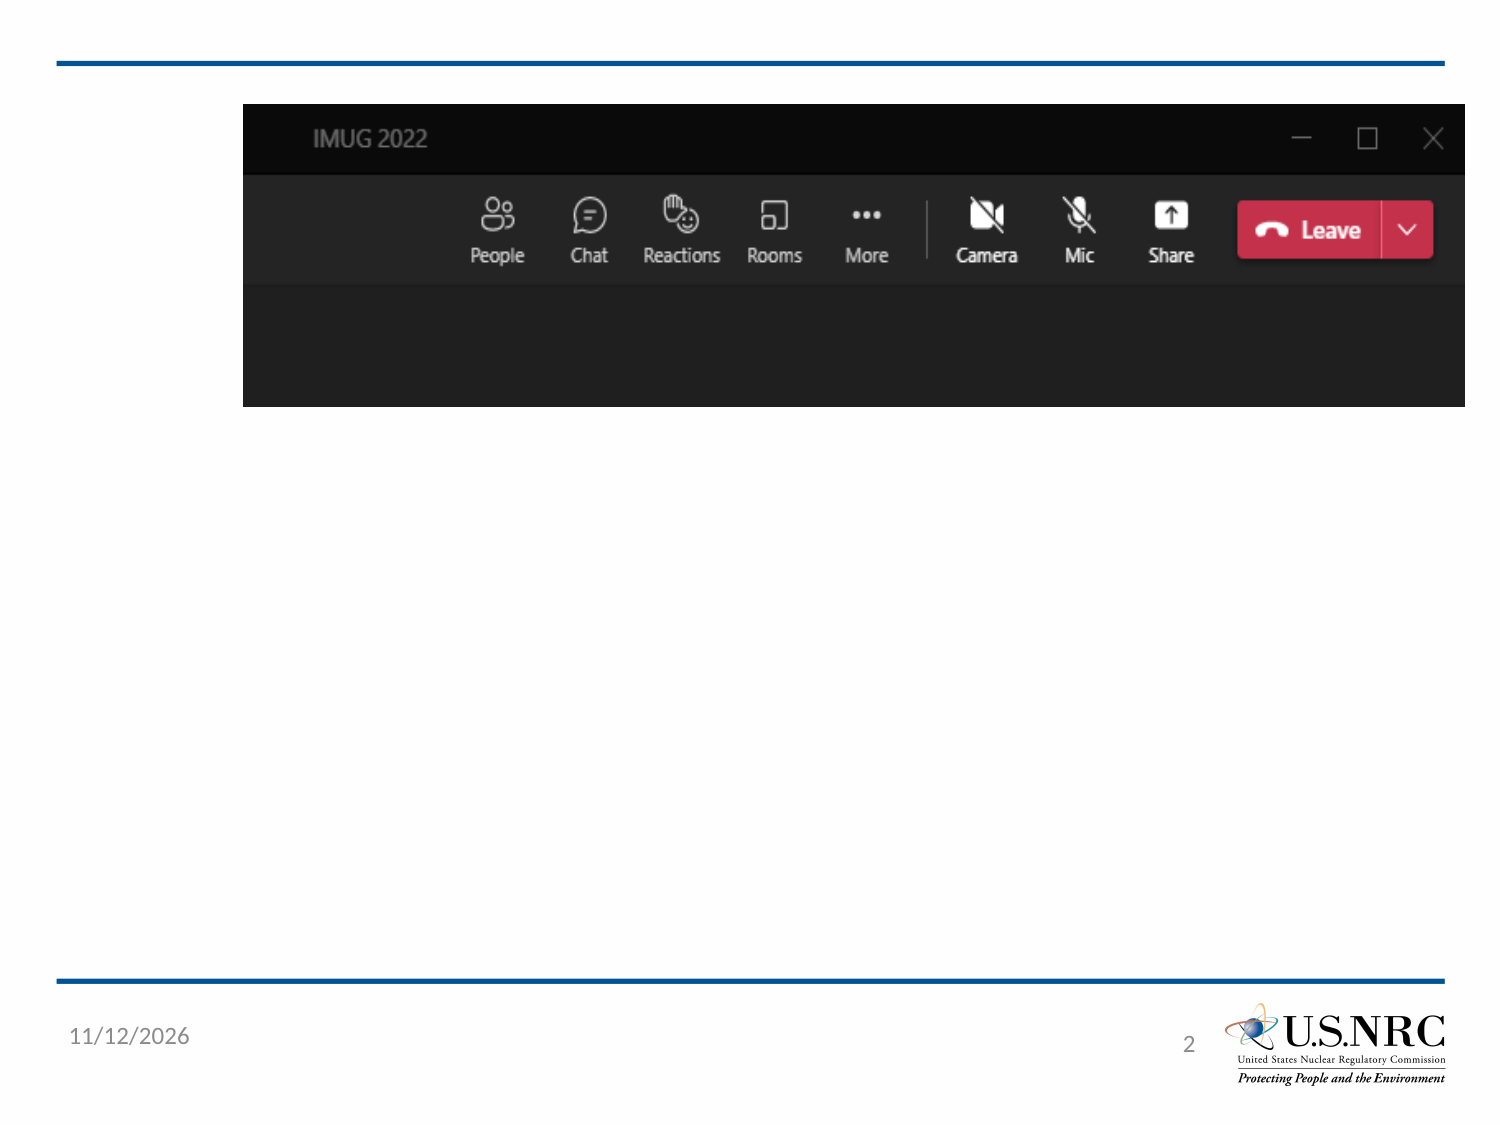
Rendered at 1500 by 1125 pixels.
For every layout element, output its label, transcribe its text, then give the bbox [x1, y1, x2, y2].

slide_number 2 [1030, 1012, 1211, 1073]
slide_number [53, 1004, 404, 1065]
picture [0, 0, 1500, 1125]
